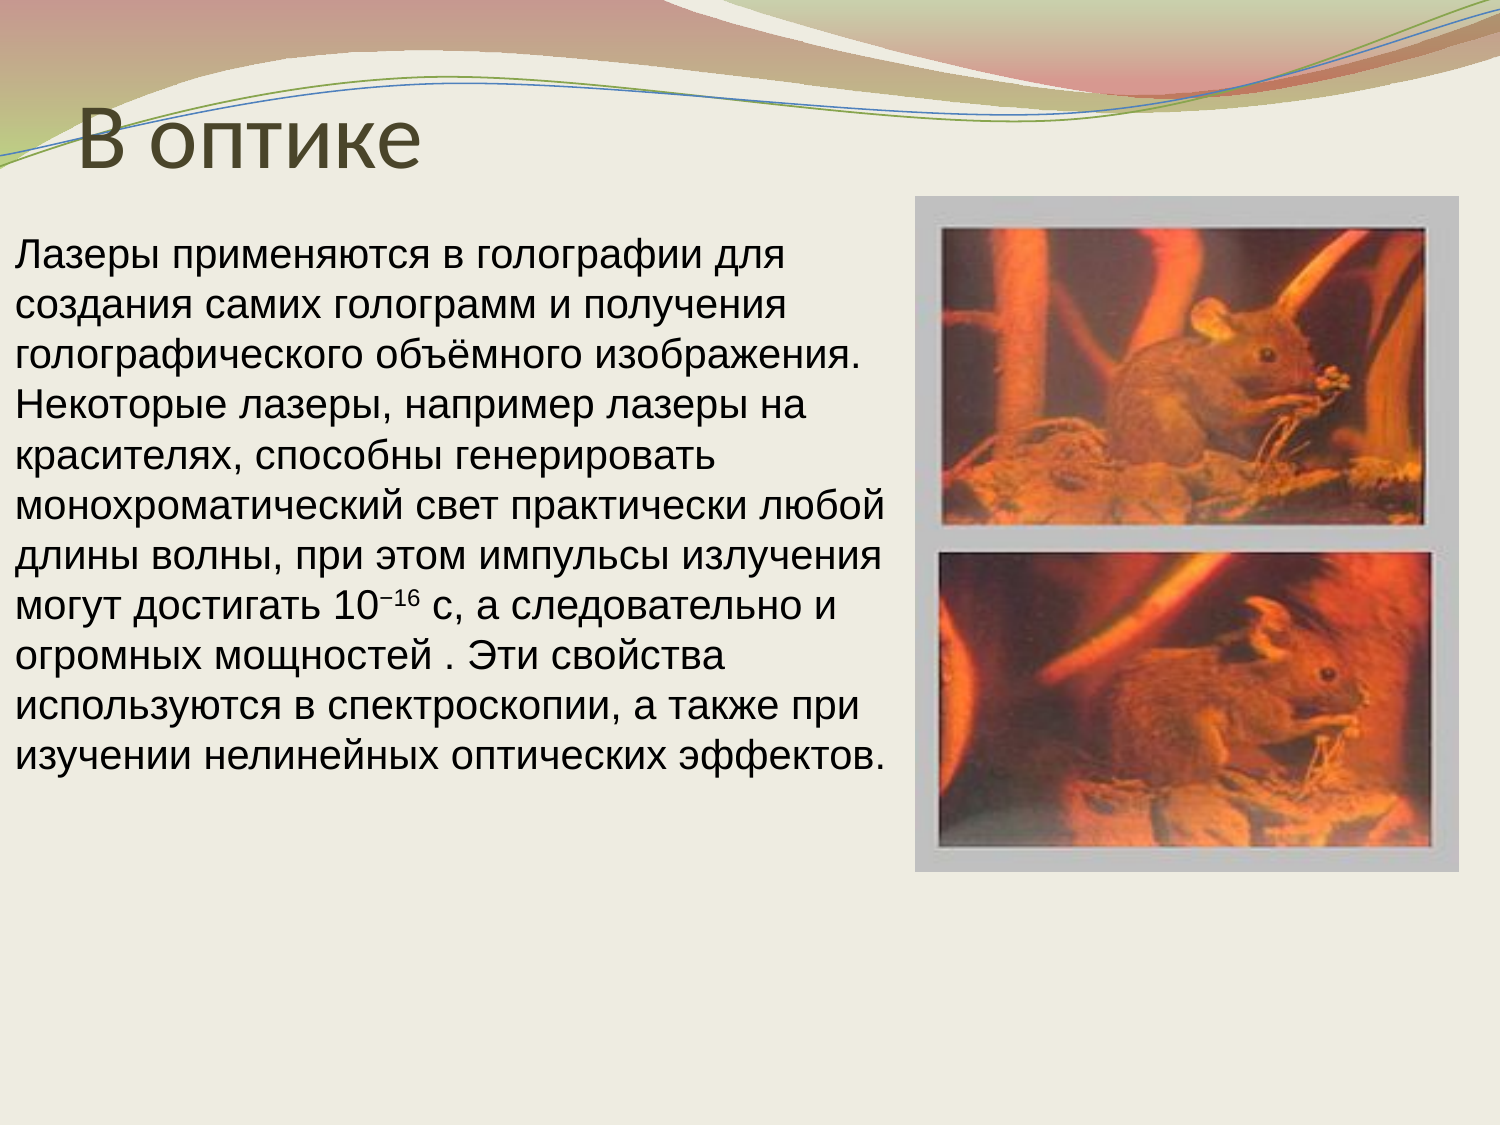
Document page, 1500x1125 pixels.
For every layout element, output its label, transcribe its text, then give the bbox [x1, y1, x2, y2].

text_box Лазеры применяются в голографии для создания самих голограмм и получения голографического объёмного изображения. Некоторые лазеры, например лазеры на красителях, способны генерировать монохроматический свет практически любой длины волны, при этом импульсы излучения могут достигать 10−16 с, а следовательно и огромных мощностей . Эти свойства используются в спектроскопии, а также при изучении нелинейных оптических эффектов. [0, 219, 908, 785]
picture [915, 195, 1459, 872]
title В оптике [76, 0, 1427, 188]
